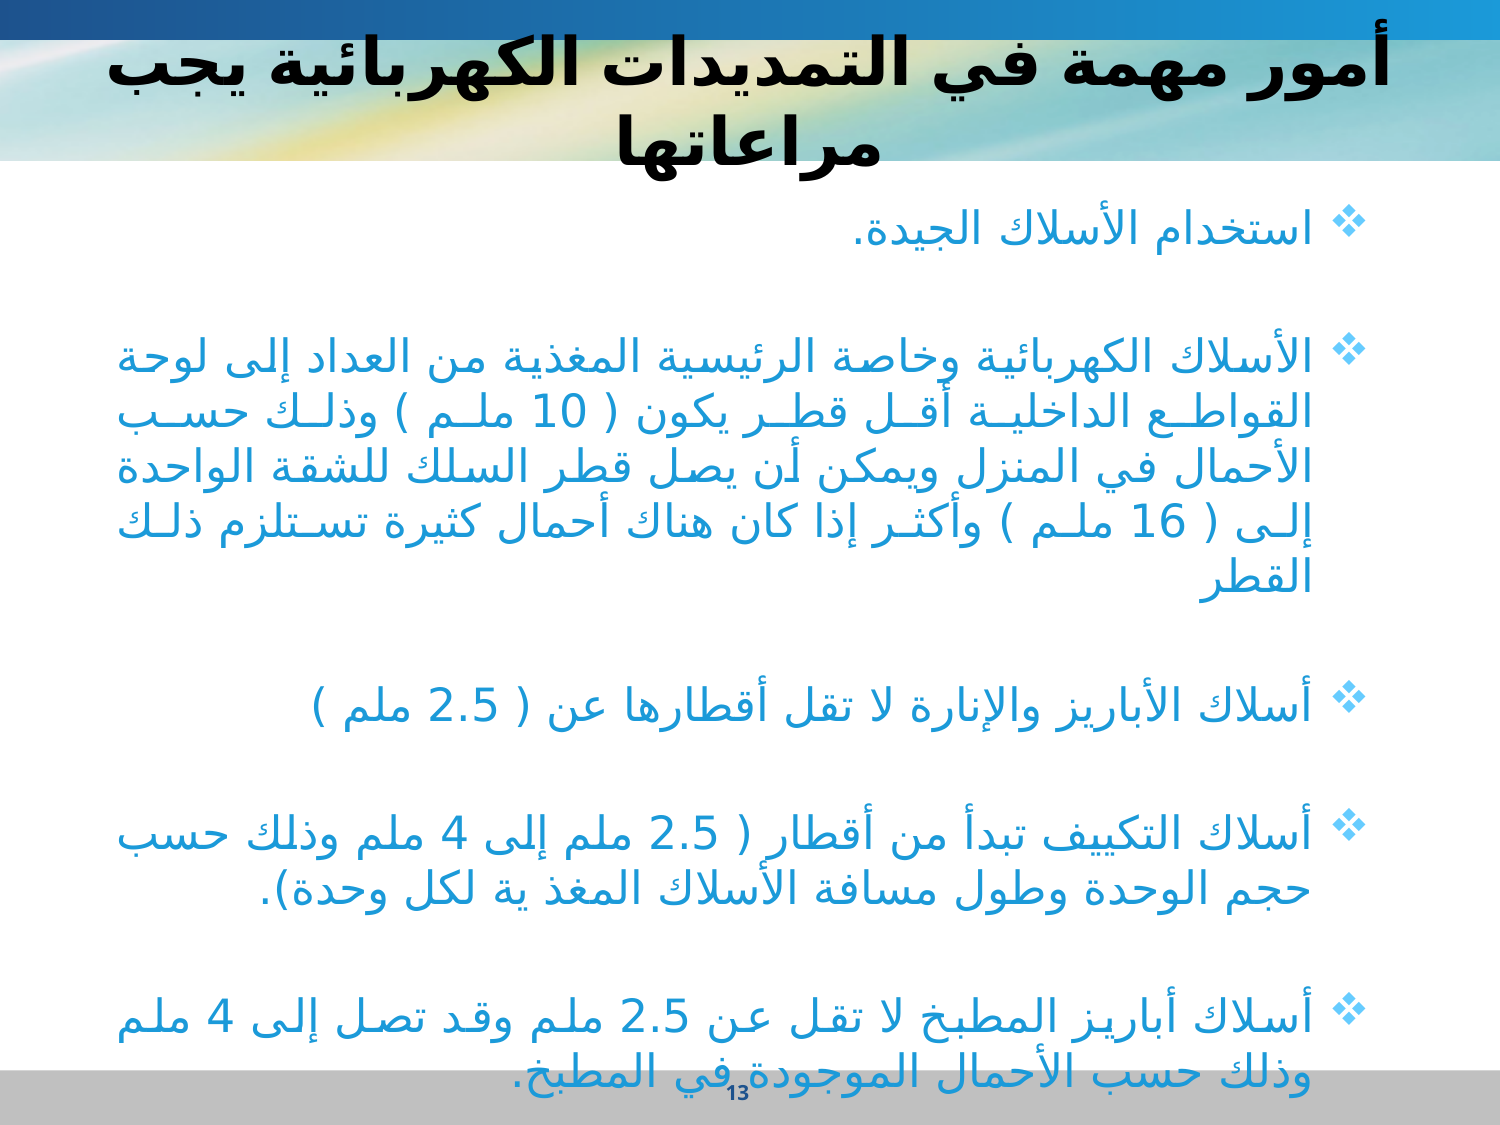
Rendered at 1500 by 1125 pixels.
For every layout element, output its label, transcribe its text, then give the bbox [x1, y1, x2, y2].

picture [0, 39, 1500, 161]
list استخدام الأسلاك الجيدة. الأسلاك الكهربائية وخاصة الرئيسية المغذية من العداد إلى لوحة القواطع الداخلية أقل قطر يكون ( 10 ملم ) وذلك حسب الأحمال في المنزل ويمكن أن يصل قطر السلك للشقة الواحدة إلى ( 16 ملم ) وأكثر إذا كان هناك أحمال كثيرة تستلزم ذلك القطر أسلاك الأباريز والإنارة لا تقل أقطارها عن ( 2.5 ملم ) أسلاك التكييف تبدأ من أقطار ( 2.5 ملم إلى 4 ملم وذلك حسب حجم الوحدة وطول مسافة الأسلاك المغذ ية لكل وحدة). أسلاك أباريز المطبخ لا تقل عن 2.5 ملم وقد تصل إلى 4 ملم وذلك حسب الأحمال الموجودة في المطبخ. [101, 191, 1386, 988]
slide_number 13 [562, 1072, 913, 1115]
title أمور مهمة في التمديدات الكهربائية يجب مراعاتها [75, 52, 1425, 145]
